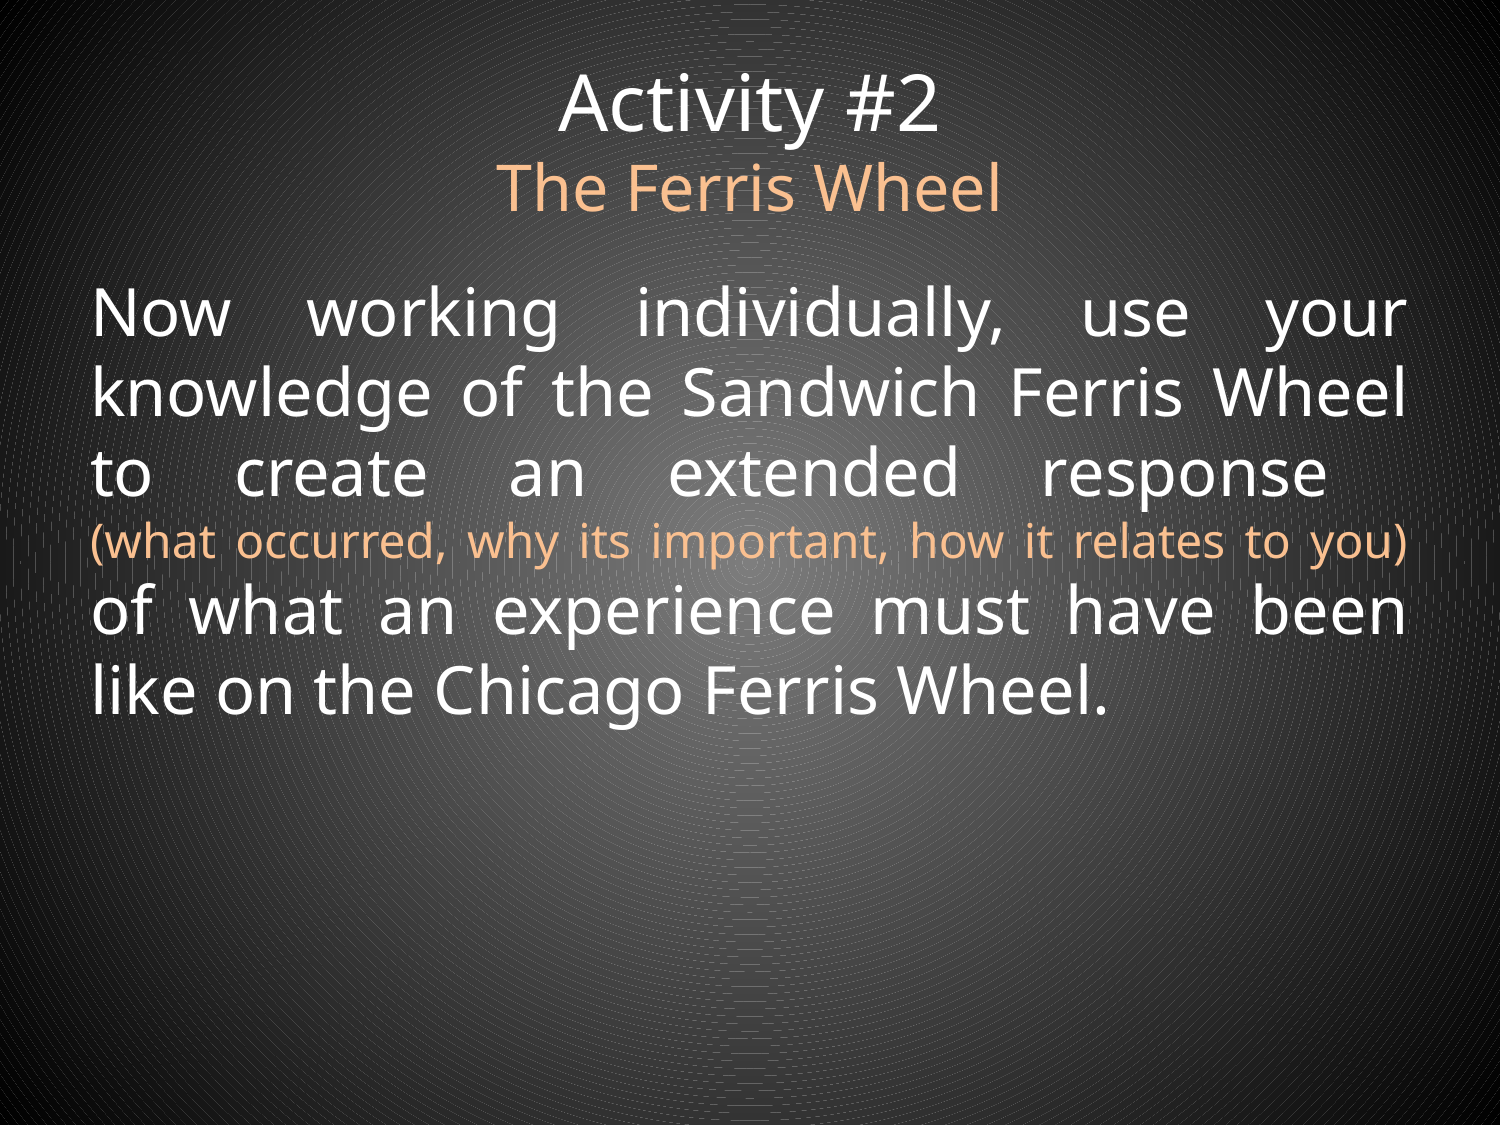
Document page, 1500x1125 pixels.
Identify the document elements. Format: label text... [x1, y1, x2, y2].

list Now working individually, use your knowledge of the Sandwich Ferris Wheel to create an extended response (what occurred, why its important, how it relates to you) of what an experience must have been like on the Chicago Ferris Wheel. [75, 262, 1425, 1005]
title Activity #2 The Ferris Wheel [75, 45, 1425, 233]
